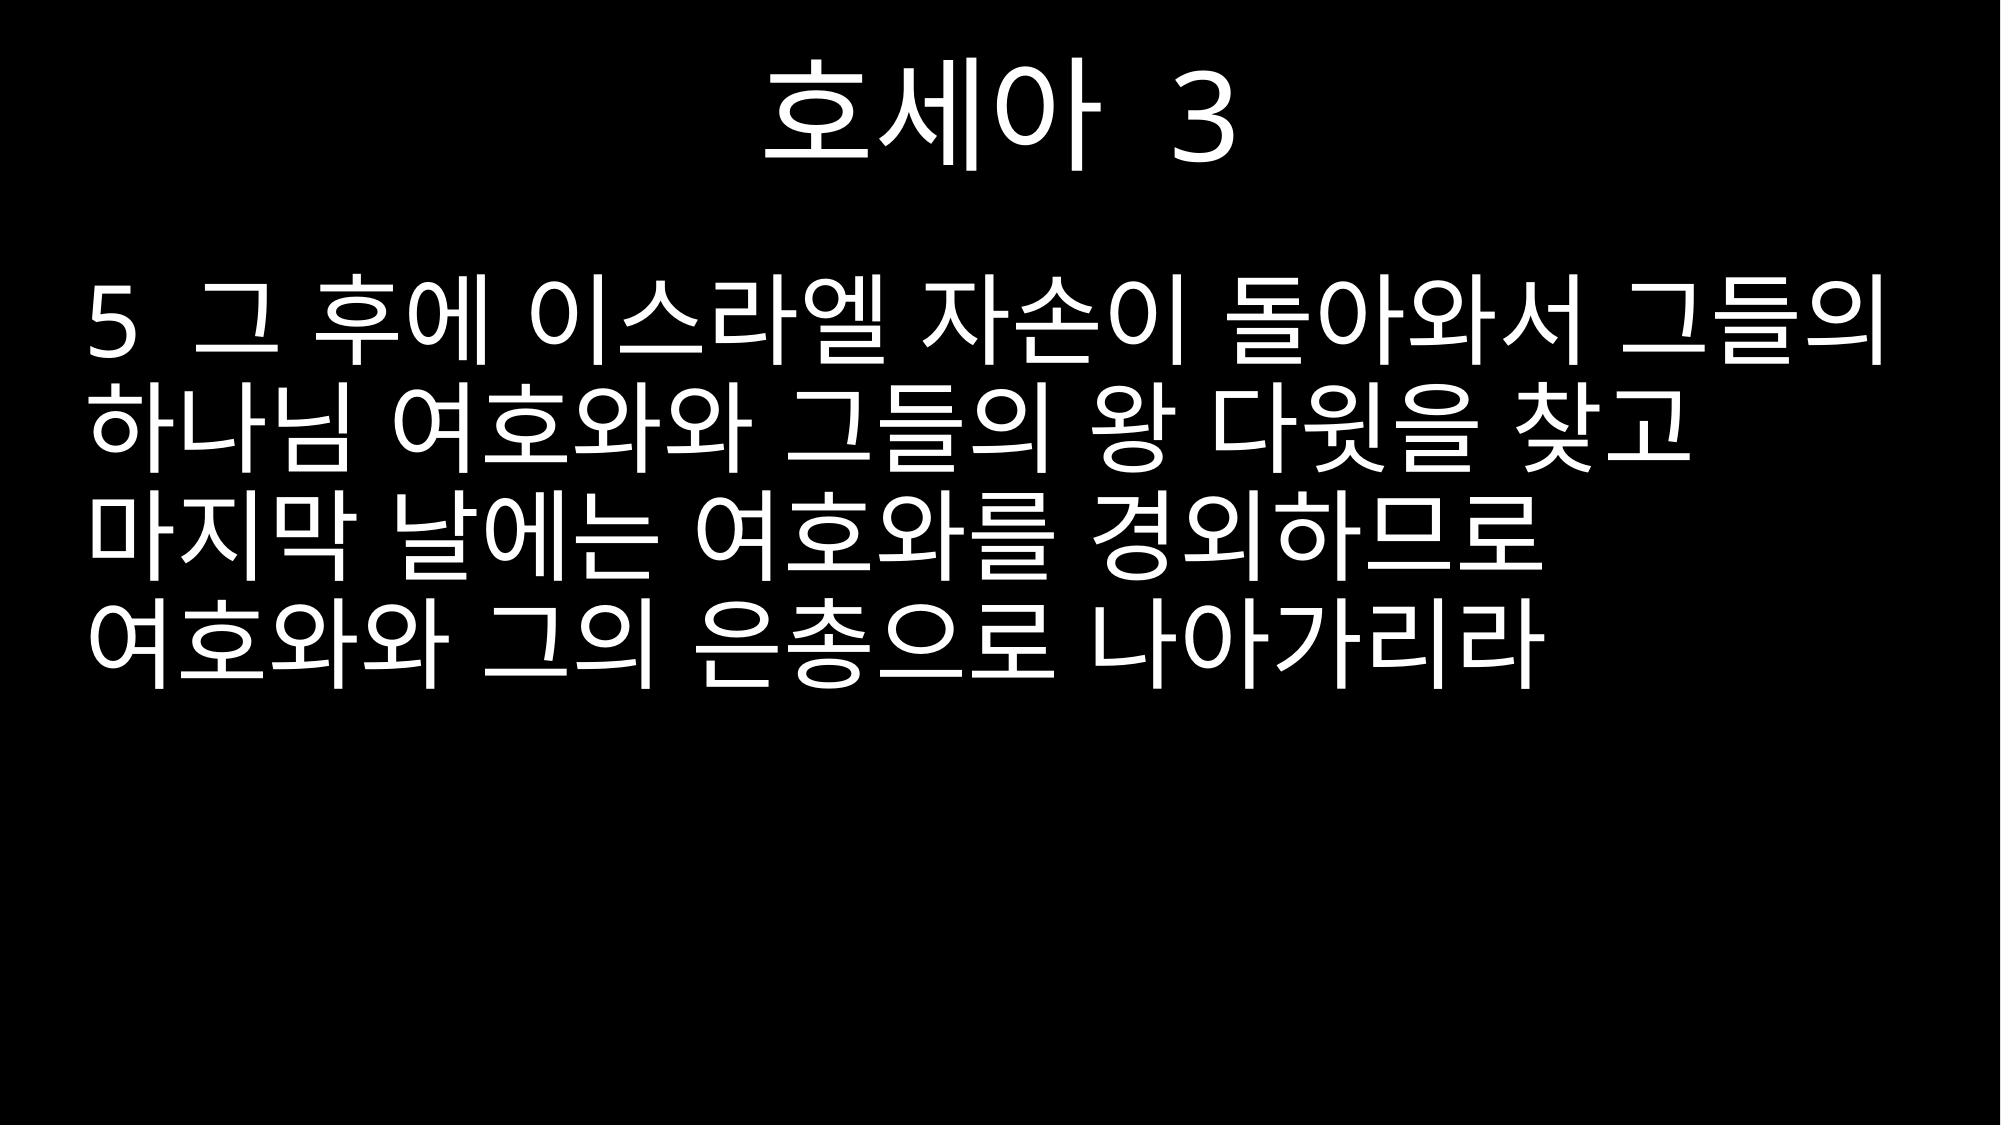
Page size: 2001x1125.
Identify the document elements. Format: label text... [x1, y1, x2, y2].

picture [0, 0, 2001, 1125]
footer 호세아 3 [0, 32, 2000, 192]
list 5 그 후에 이스라엘 자손이 돌아와서 그들의 하나님 여호와와 그들의 왕 다윗을 찾고 마지막 날에는 여호와를 경외하므로 여호와와 그의 은총으로 나아가리라 [69, 263, 1953, 423]
